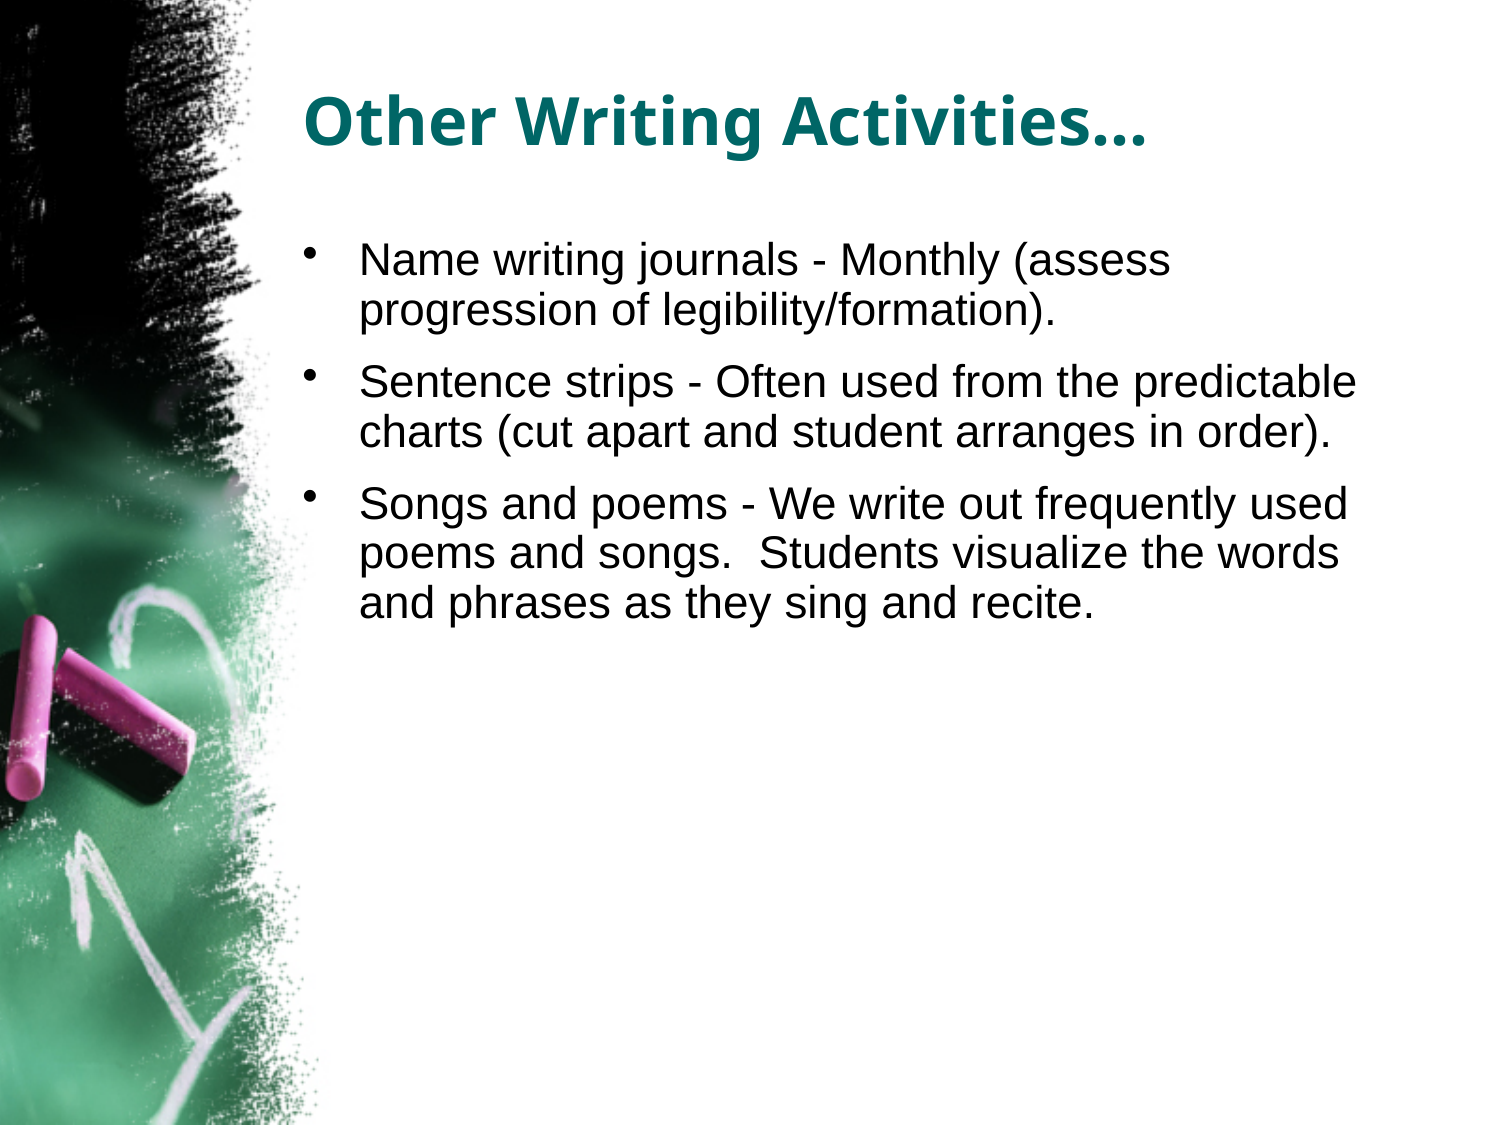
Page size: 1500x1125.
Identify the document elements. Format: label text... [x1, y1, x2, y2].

picture [0, 0, 1500, 1125]
list Name writing journals - Monthly (assess progression of legibility/formation). Sentence strips - Often used from the predictable charts (cut apart and student arranges in order). Songs and poems - We write out frequently used poems and songs. Students visualize the words and phrases as they sing and recite. [287, 228, 1413, 1025]
title Other Writing Activities… [287, 50, 1438, 188]
